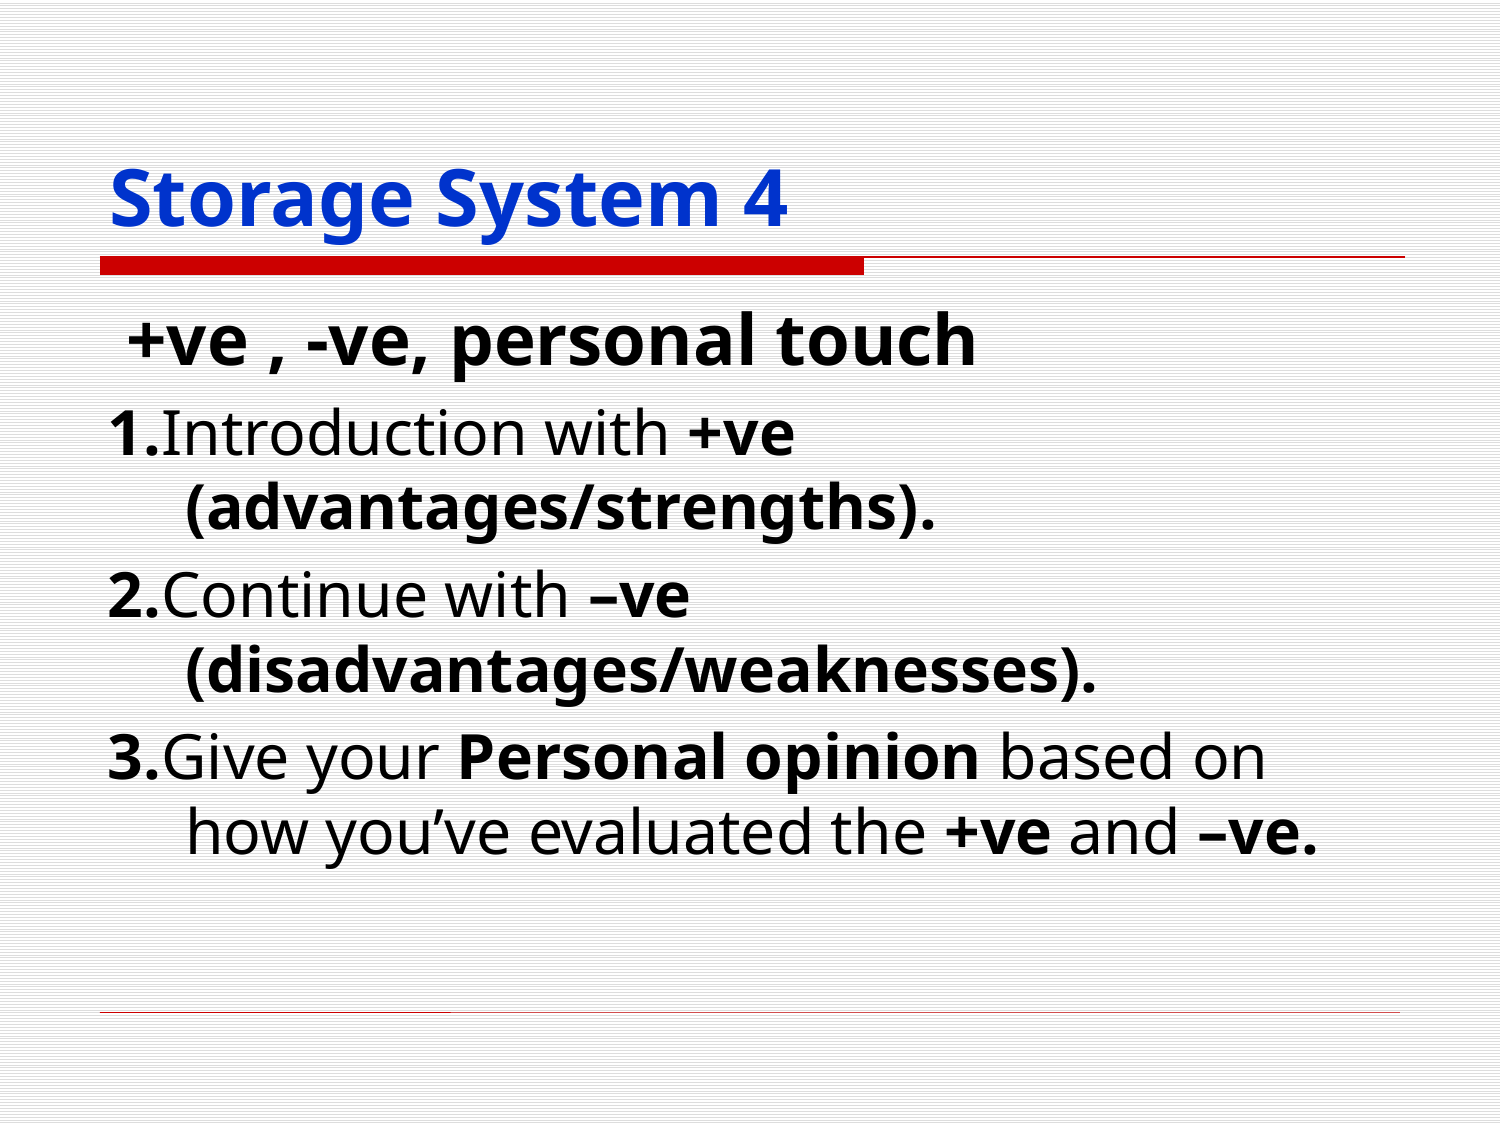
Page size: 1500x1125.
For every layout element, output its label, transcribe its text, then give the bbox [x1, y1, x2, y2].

title Storage System 4 [93, 49, 1407, 250]
list +ve , -ve, personal touch 1.Introduction with +ve (advantages/strengths). 2.Continue with –ve (disadvantages/weaknesses). 3.Give your Personal opinion based on how you’ve evaluated the +ve and –ve. [92, 287, 1406, 988]
